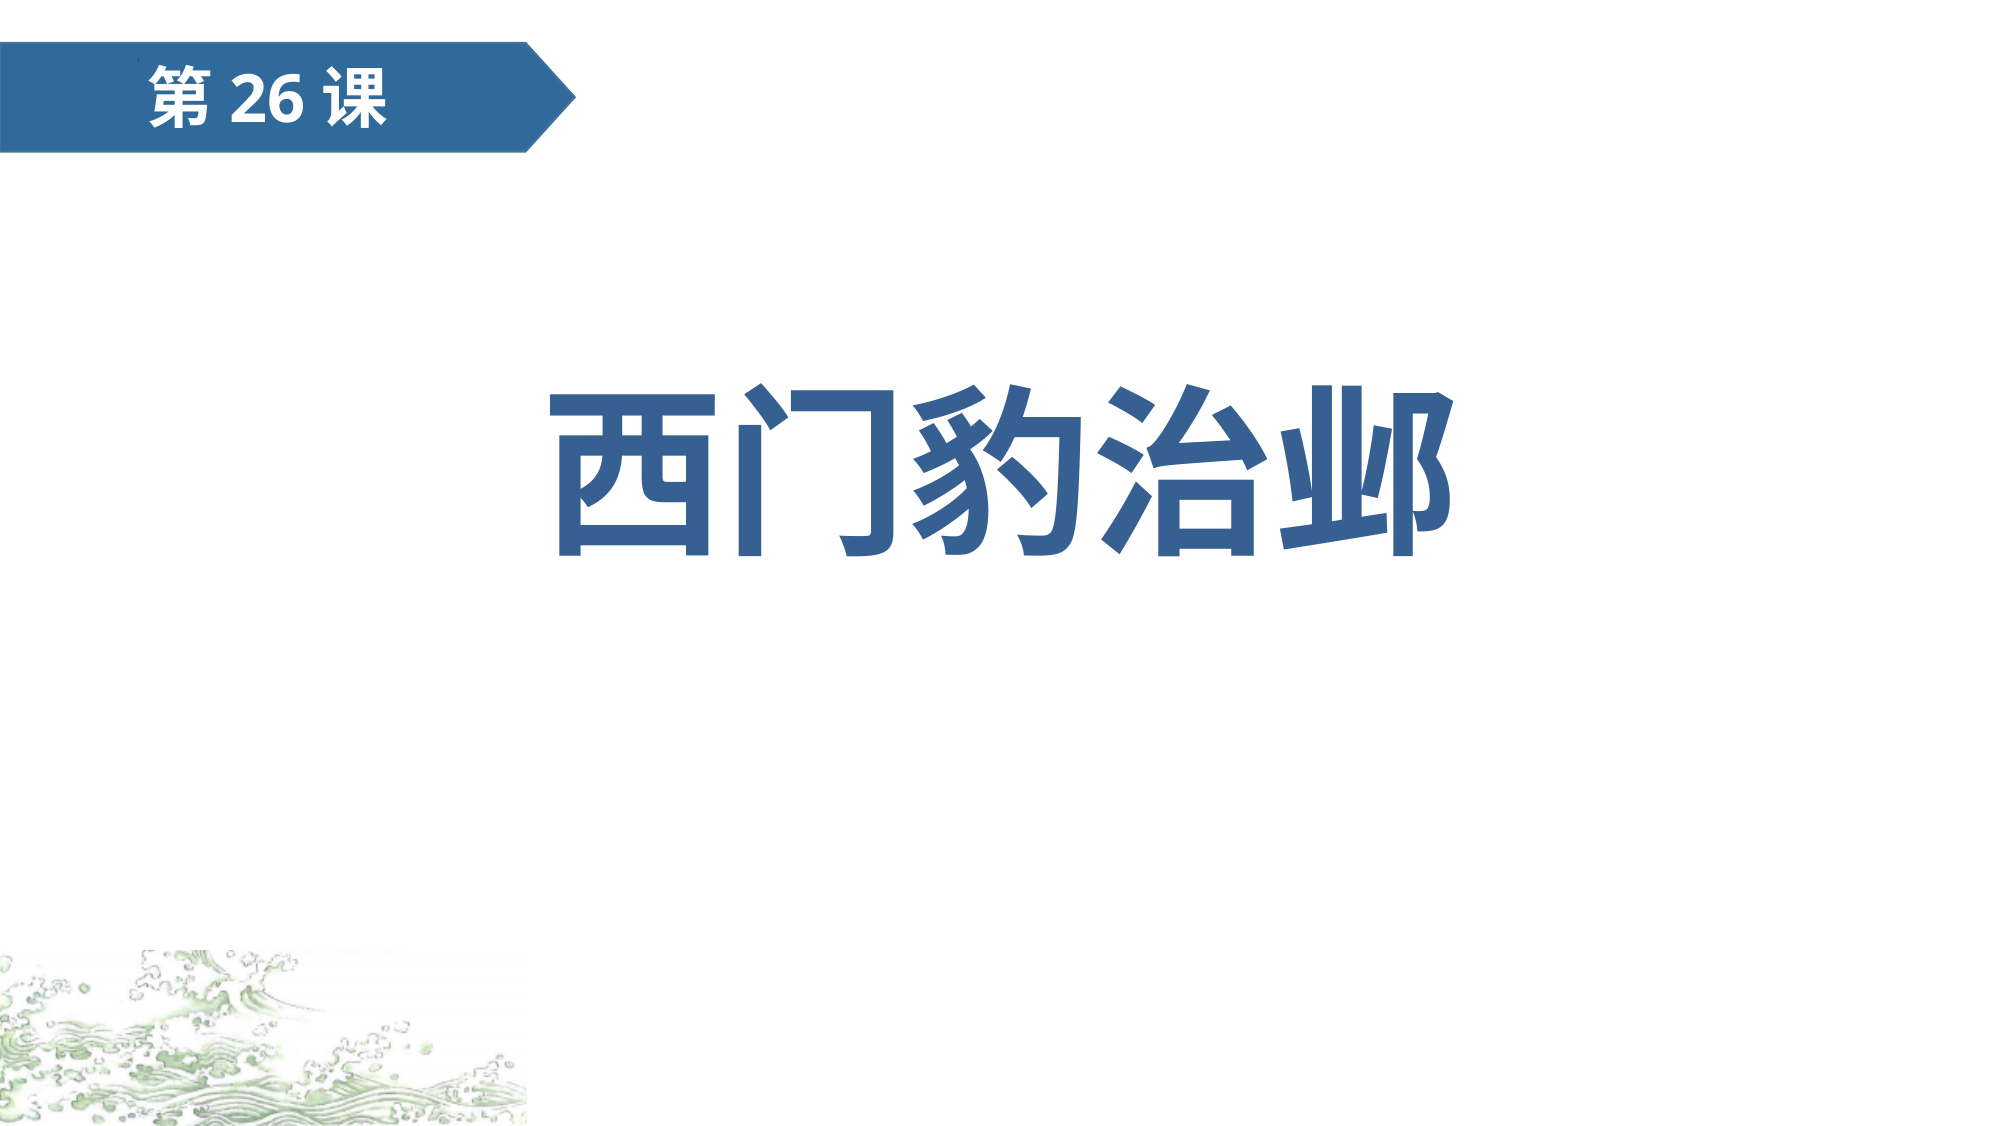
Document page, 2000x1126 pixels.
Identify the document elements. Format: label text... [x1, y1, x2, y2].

text_box 第26课 [54, 54, 481, 137]
text_box 西门豹治邺 [0, 349, 2000, 585]
picture [0, 950, 527, 1126]
